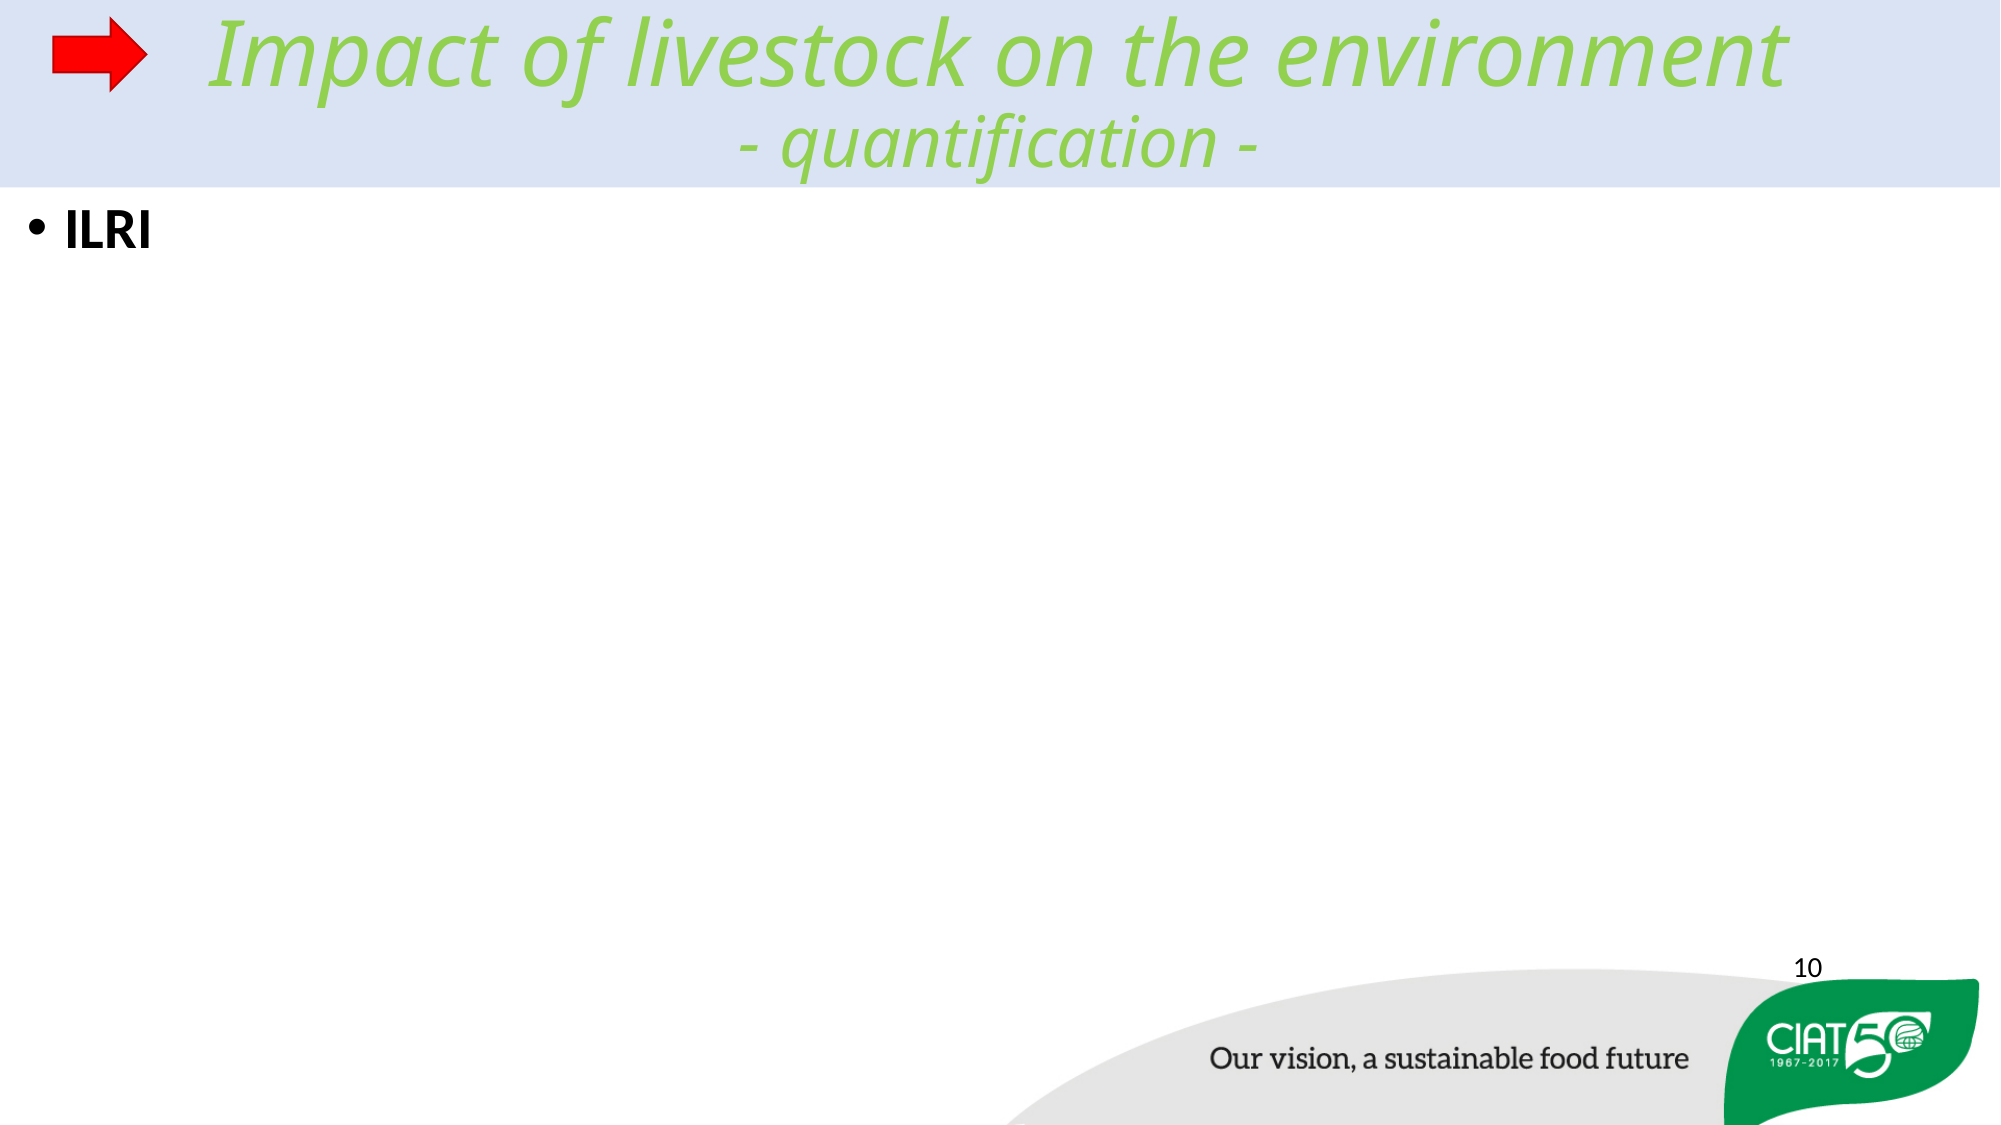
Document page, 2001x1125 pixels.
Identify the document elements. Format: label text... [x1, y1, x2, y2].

title Impact of livestock on the environment - quantification - [0, 0, 2000, 188]
text_box [52, 16, 148, 93]
list ILRI [12, 190, 1963, 941]
slide_number 10 [1778, 940, 1912, 1026]
picture [0, 188, 2000, 1125]
